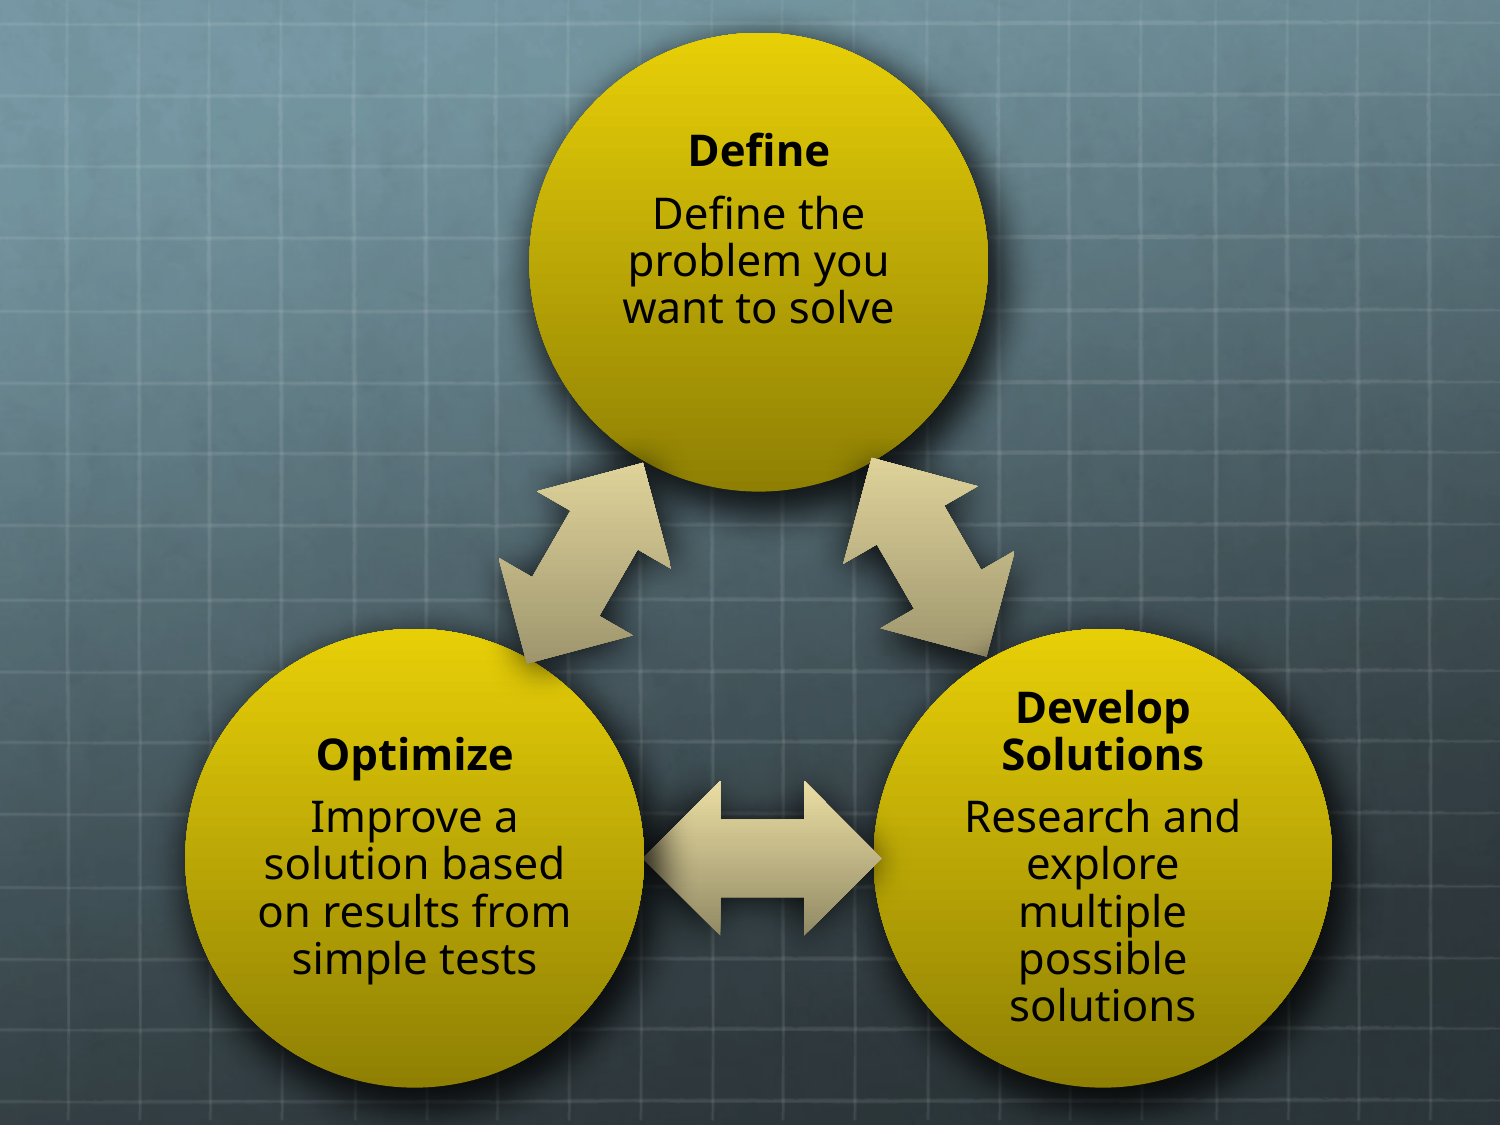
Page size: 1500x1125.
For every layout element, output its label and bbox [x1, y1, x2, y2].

text_box [45, 32, 1472, 1089]
picture [0, 0, 1500, 1125]
